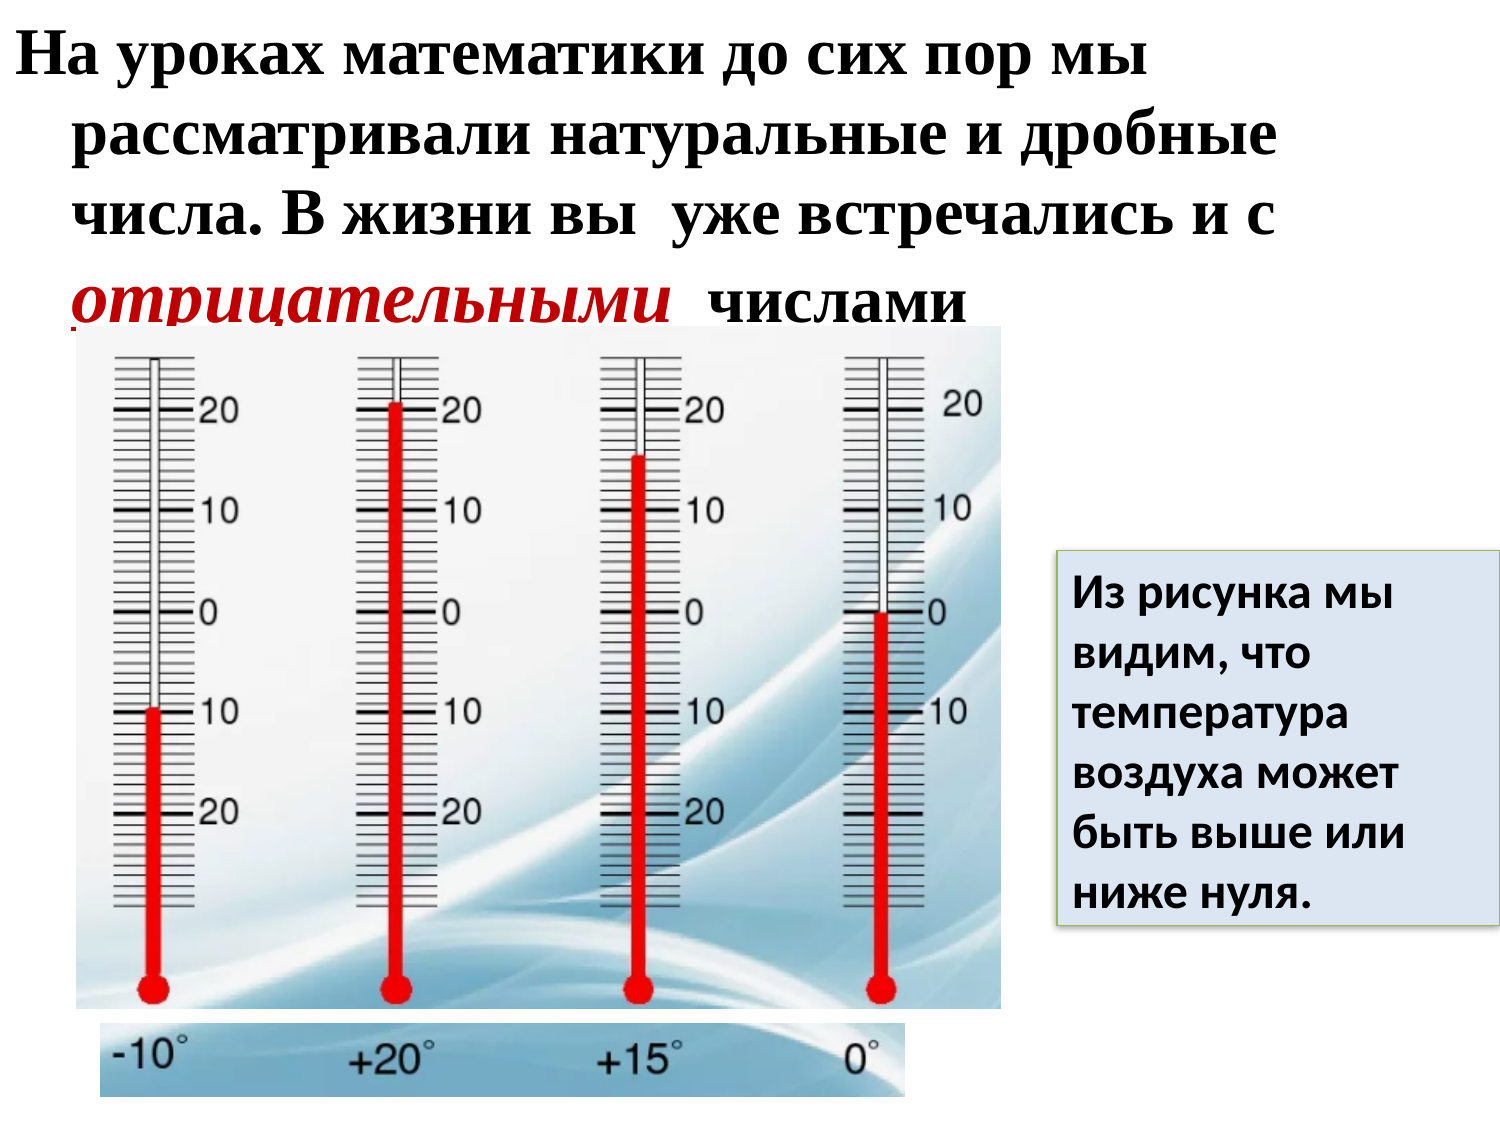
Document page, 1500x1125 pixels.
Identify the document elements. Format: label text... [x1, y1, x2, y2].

list На уроках математики до сих пор мы рассматривали натуральные и дробные числа. В жизни вы уже встречались и с отрицательными числами [0, 0, 1500, 386]
text_box Из рисунка мы видим, что температура воздуха может быть выше или ниже нуля. [1056, 550, 1500, 926]
picture [76, 325, 1001, 1010]
picture [100, 1022, 906, 1097]
